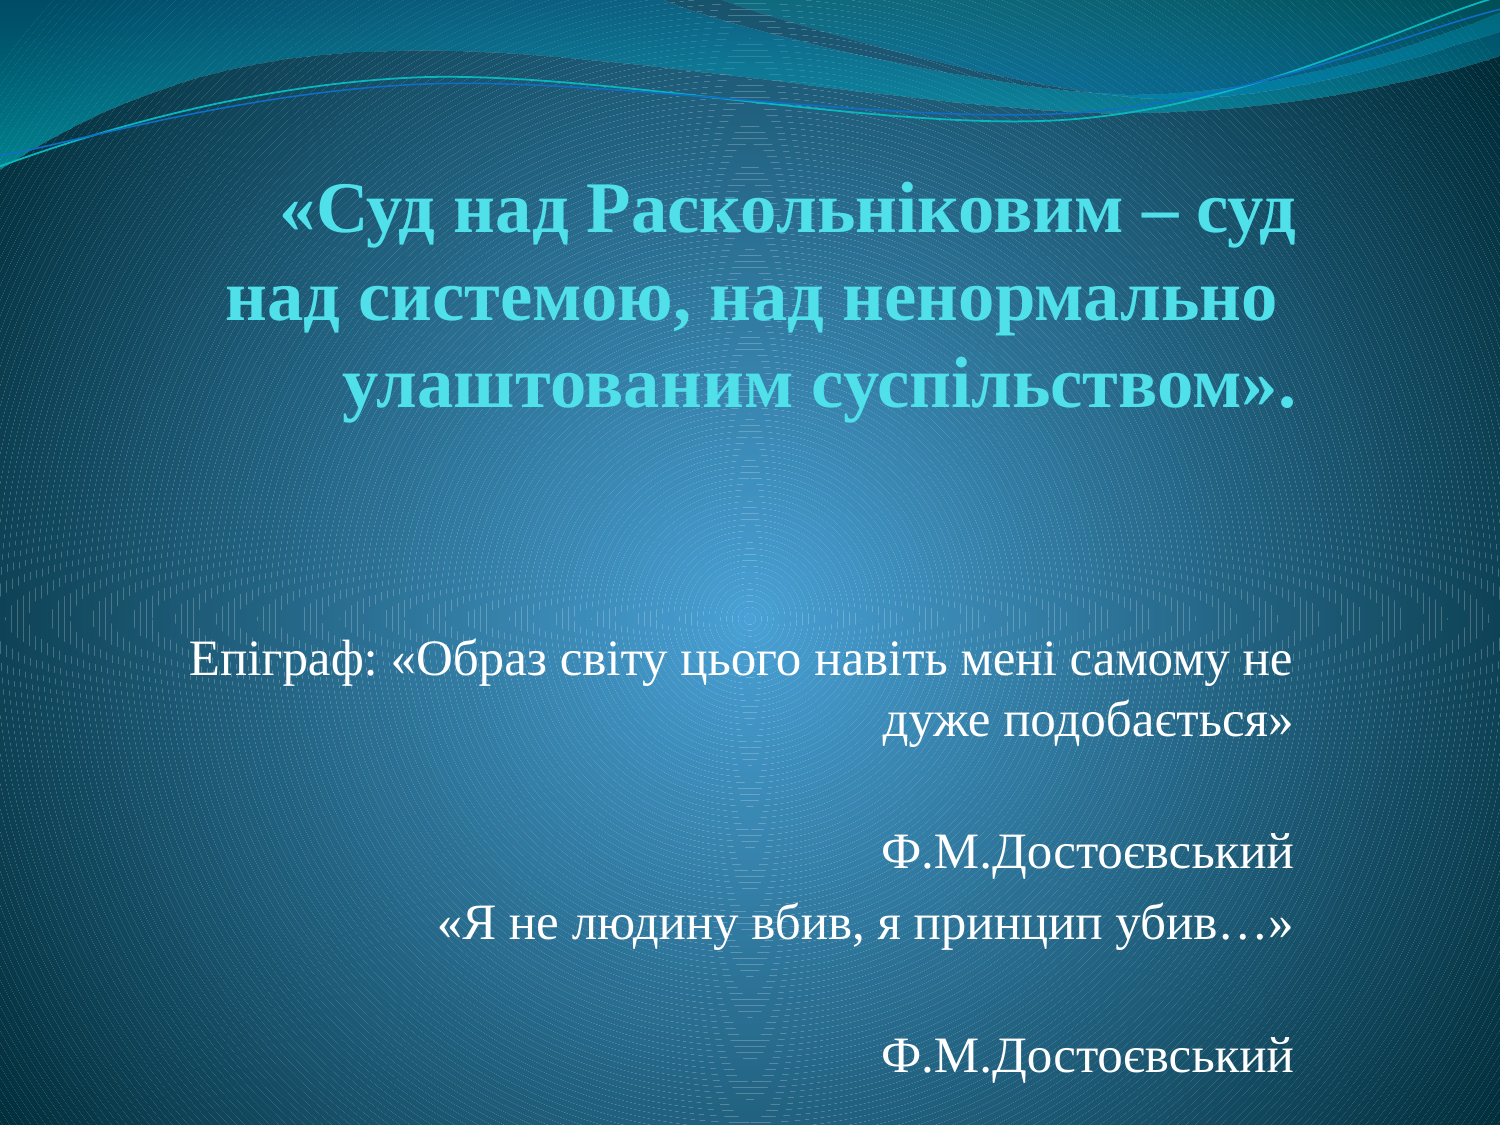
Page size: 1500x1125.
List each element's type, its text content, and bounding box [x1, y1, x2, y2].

subtitle Епіграф: «Образ світу цього навіть мені самому не дуже подобається» Ф.М.Достоєвський «Я не людину вбив, я принцип убив…» Ф.М.Достоєвський [187, 503, 1301, 1102]
title «Суд над Раскольніковим – суд над системою, над ненормально улаштованим суспільством». [175, 82, 1301, 422]
